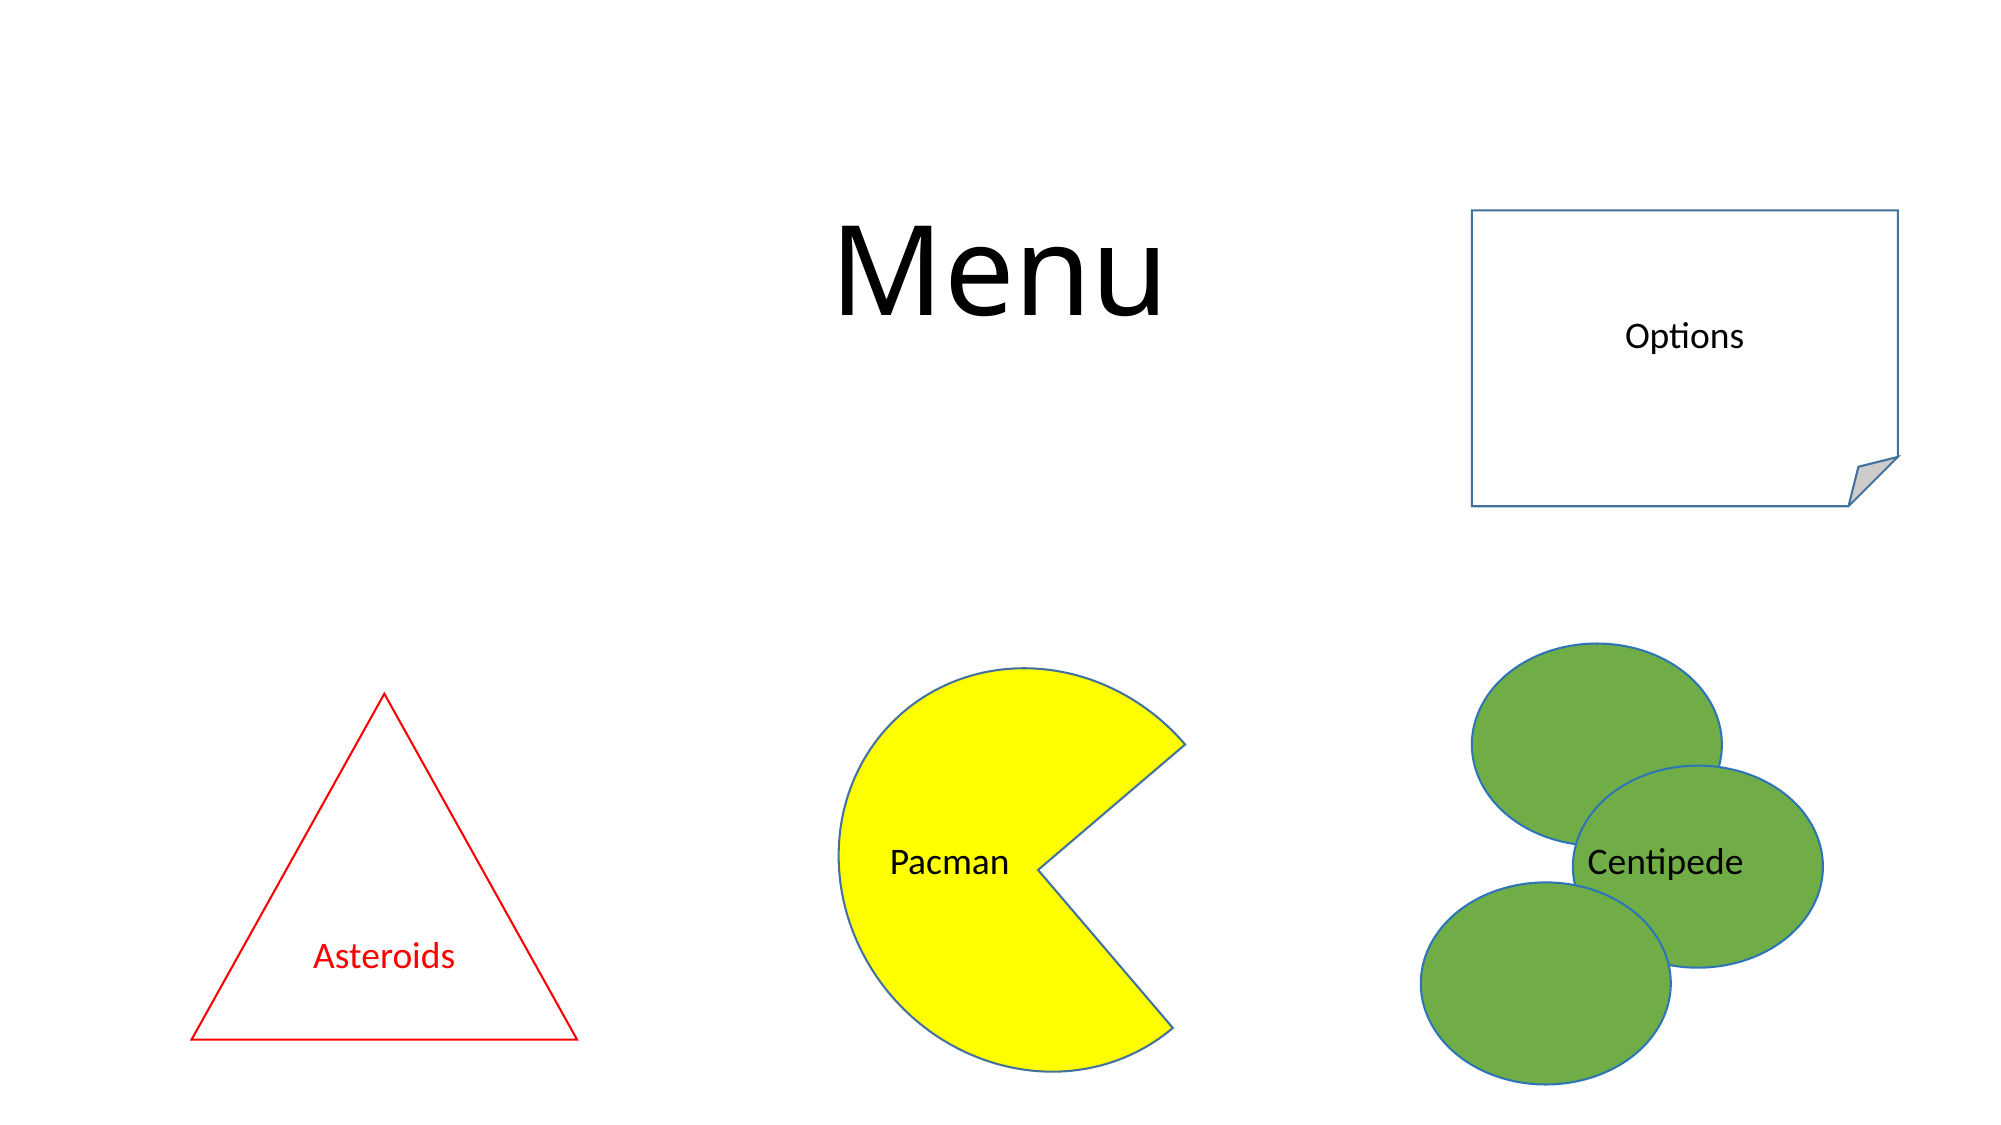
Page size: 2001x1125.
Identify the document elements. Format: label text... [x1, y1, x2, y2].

text_box [1580, 764, 1824, 969]
text_box Asteroids [189, 691, 579, 1041]
text_box [1419, 881, 1672, 1086]
text_box [837, 667, 1187, 1073]
text_box Options [1470, 209, 1902, 508]
text_box Pacman [875, 829, 1039, 889]
title Menu [249, 184, 1750, 350]
text_box Centipede [1572, 829, 1798, 889]
text_box [1470, 642, 1723, 845]
